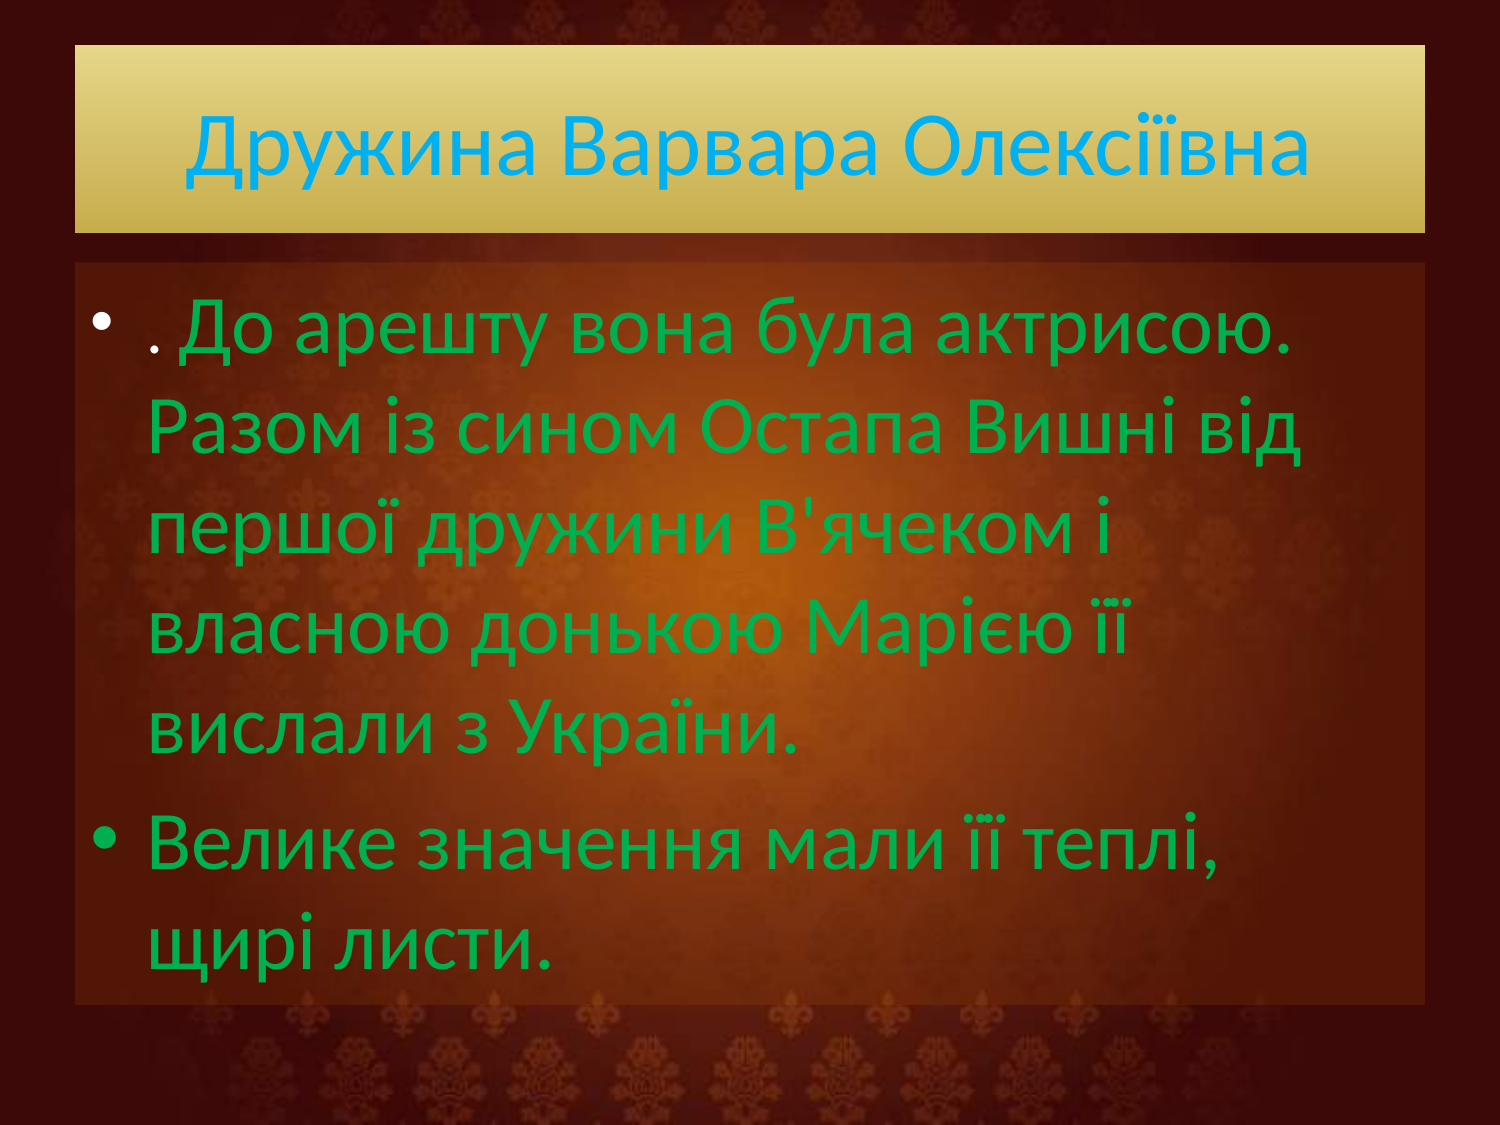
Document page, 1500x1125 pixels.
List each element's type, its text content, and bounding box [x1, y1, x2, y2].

picture [0, 0, 1500, 1125]
list . До арешту вона була актрисою. Разом із сином Остапа Вишні від першої дружини В'ячеком і власною донькою Марією її вислали з України. Велике значення мали її теплі, щирі листи. [74, 262, 1426, 1006]
title Дружина Варвара Олексіївна [74, 44, 1426, 233]
